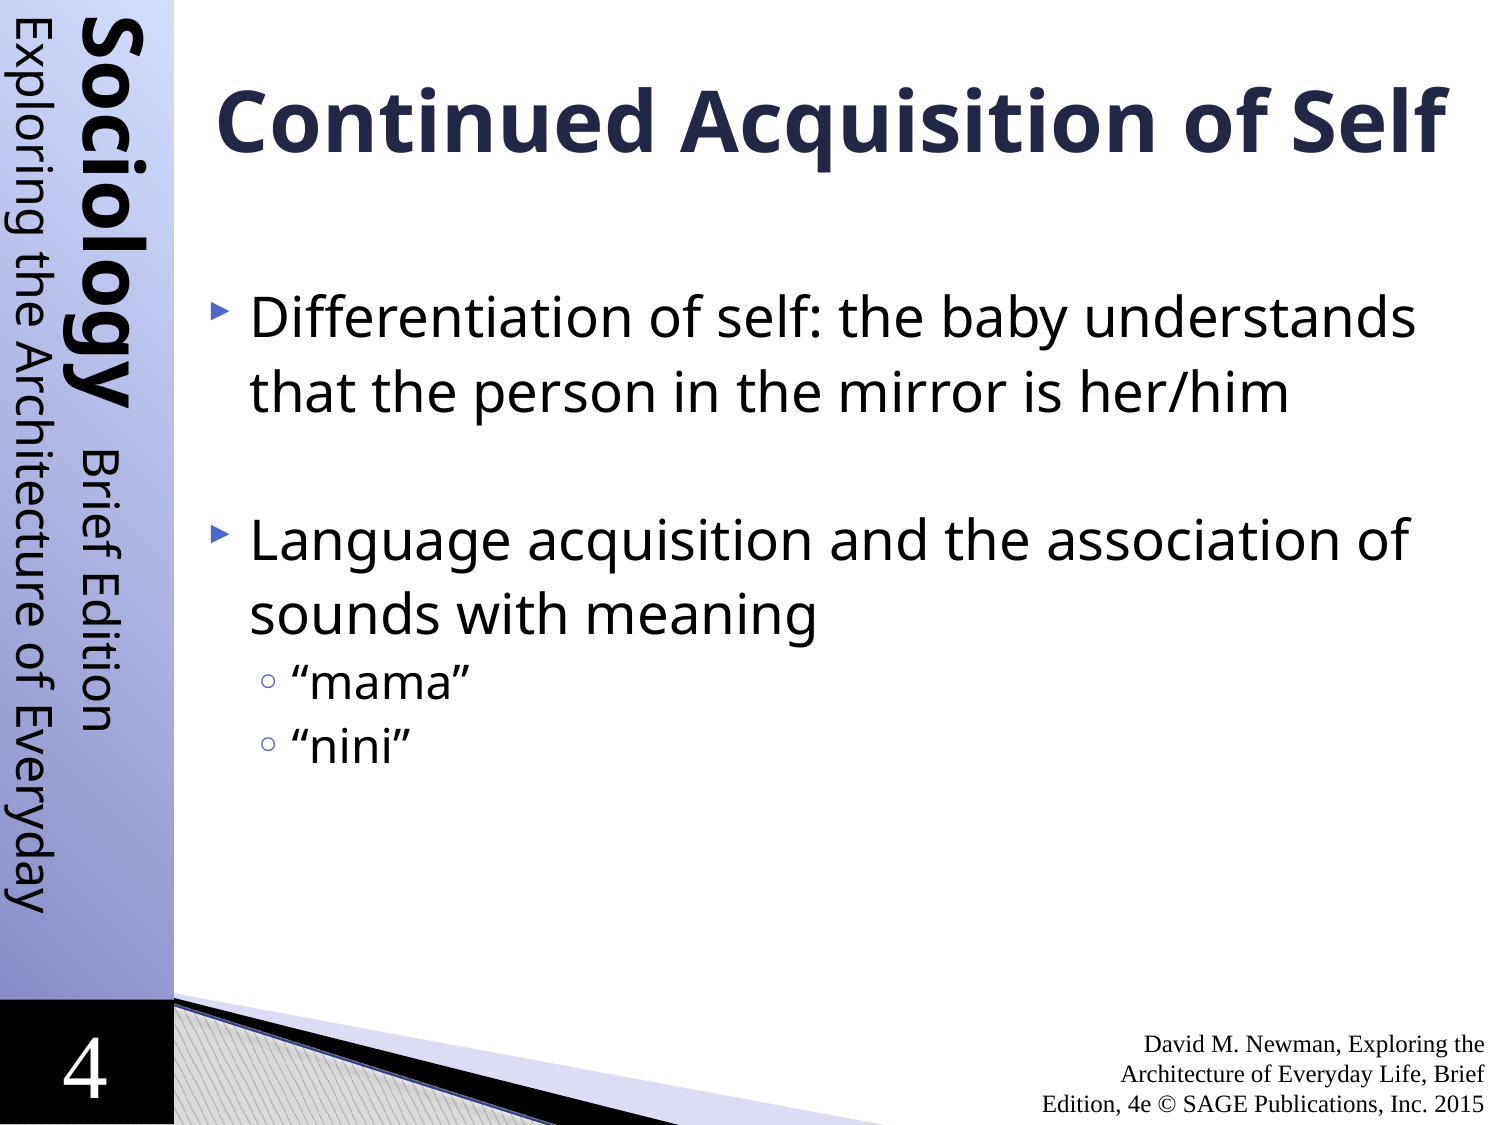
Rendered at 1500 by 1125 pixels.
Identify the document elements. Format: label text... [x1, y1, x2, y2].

picture [174, 1003, 558, 1125]
footer David M. Newman, Exploring the Architecture of Everyday Life, Brief Edition, 4e © SAGE Publications, Inc. 2015 [1025, 1065, 1500, 1125]
title Continued Acquisition of Self [200, 24, 1500, 213]
list Differentiation of self: the baby understands that the person in the mirror is her/him Language acquisition and the association of sounds with meaning “mama” “nini” [174, 200, 1500, 943]
